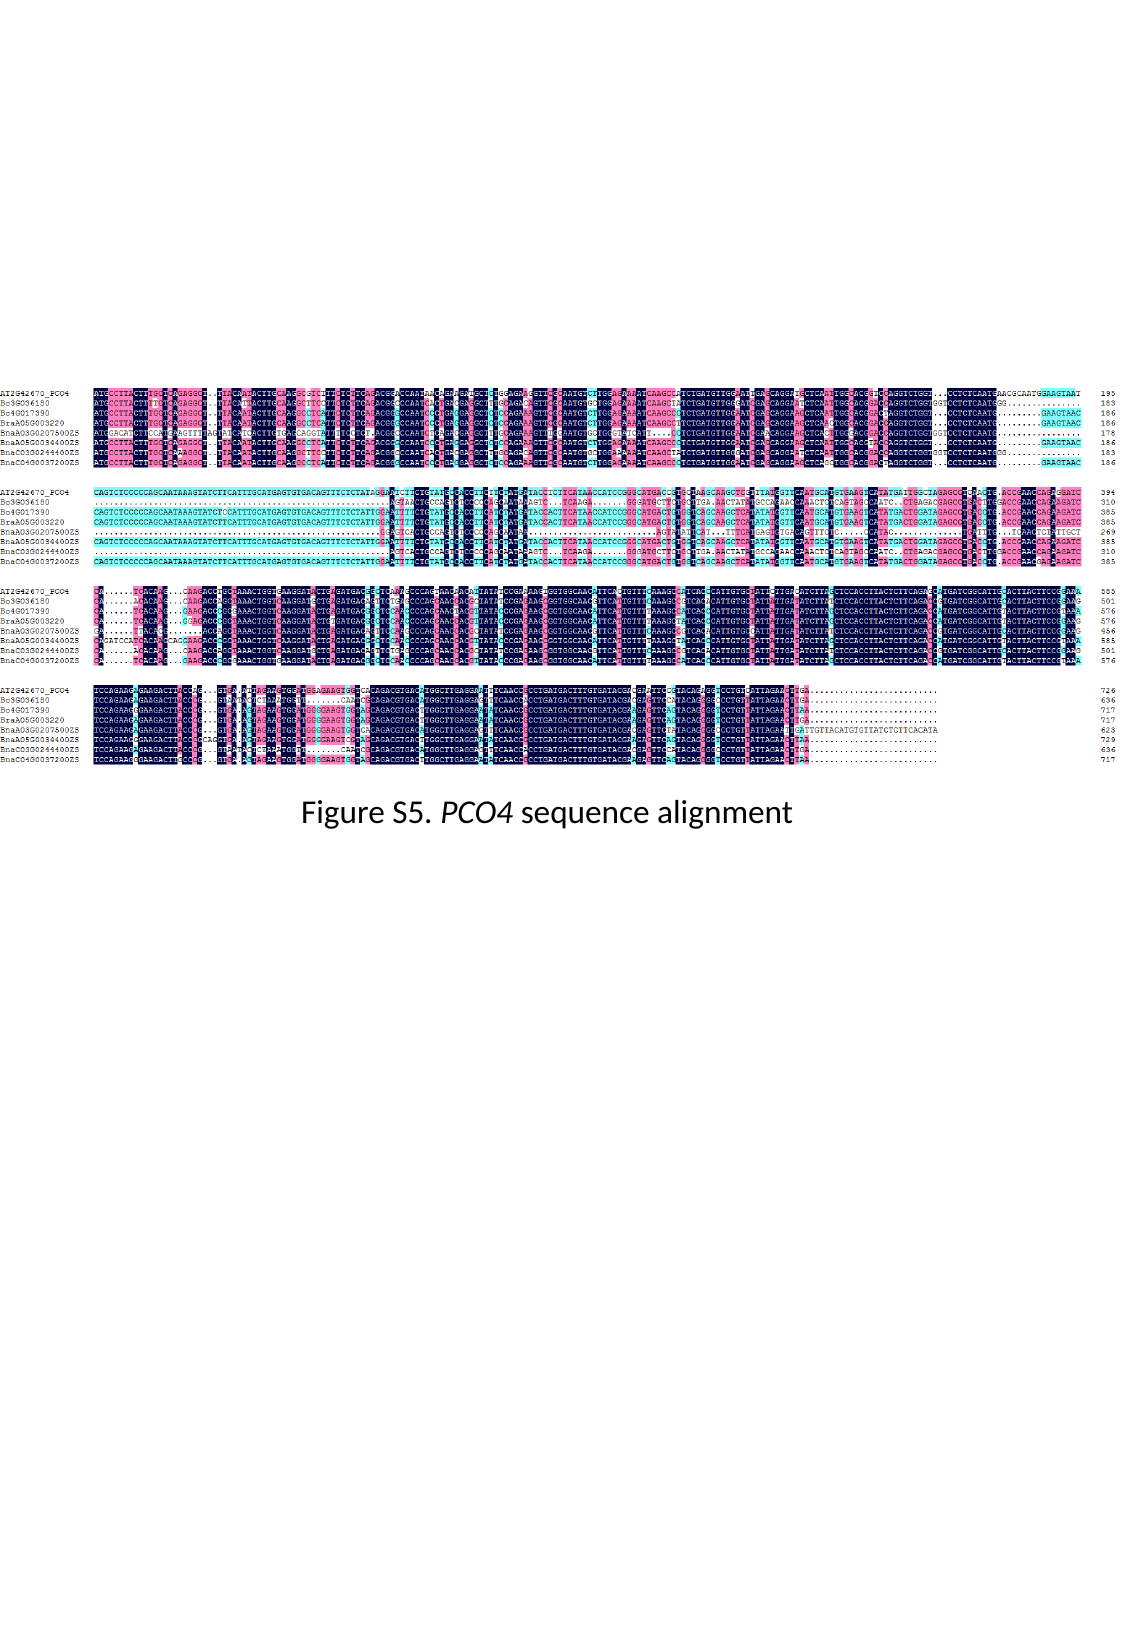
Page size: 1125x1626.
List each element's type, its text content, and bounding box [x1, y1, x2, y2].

text_box Figure S5. PCO4 sequence alignment [286, 784, 929, 838]
picture [0, 388, 1125, 784]
